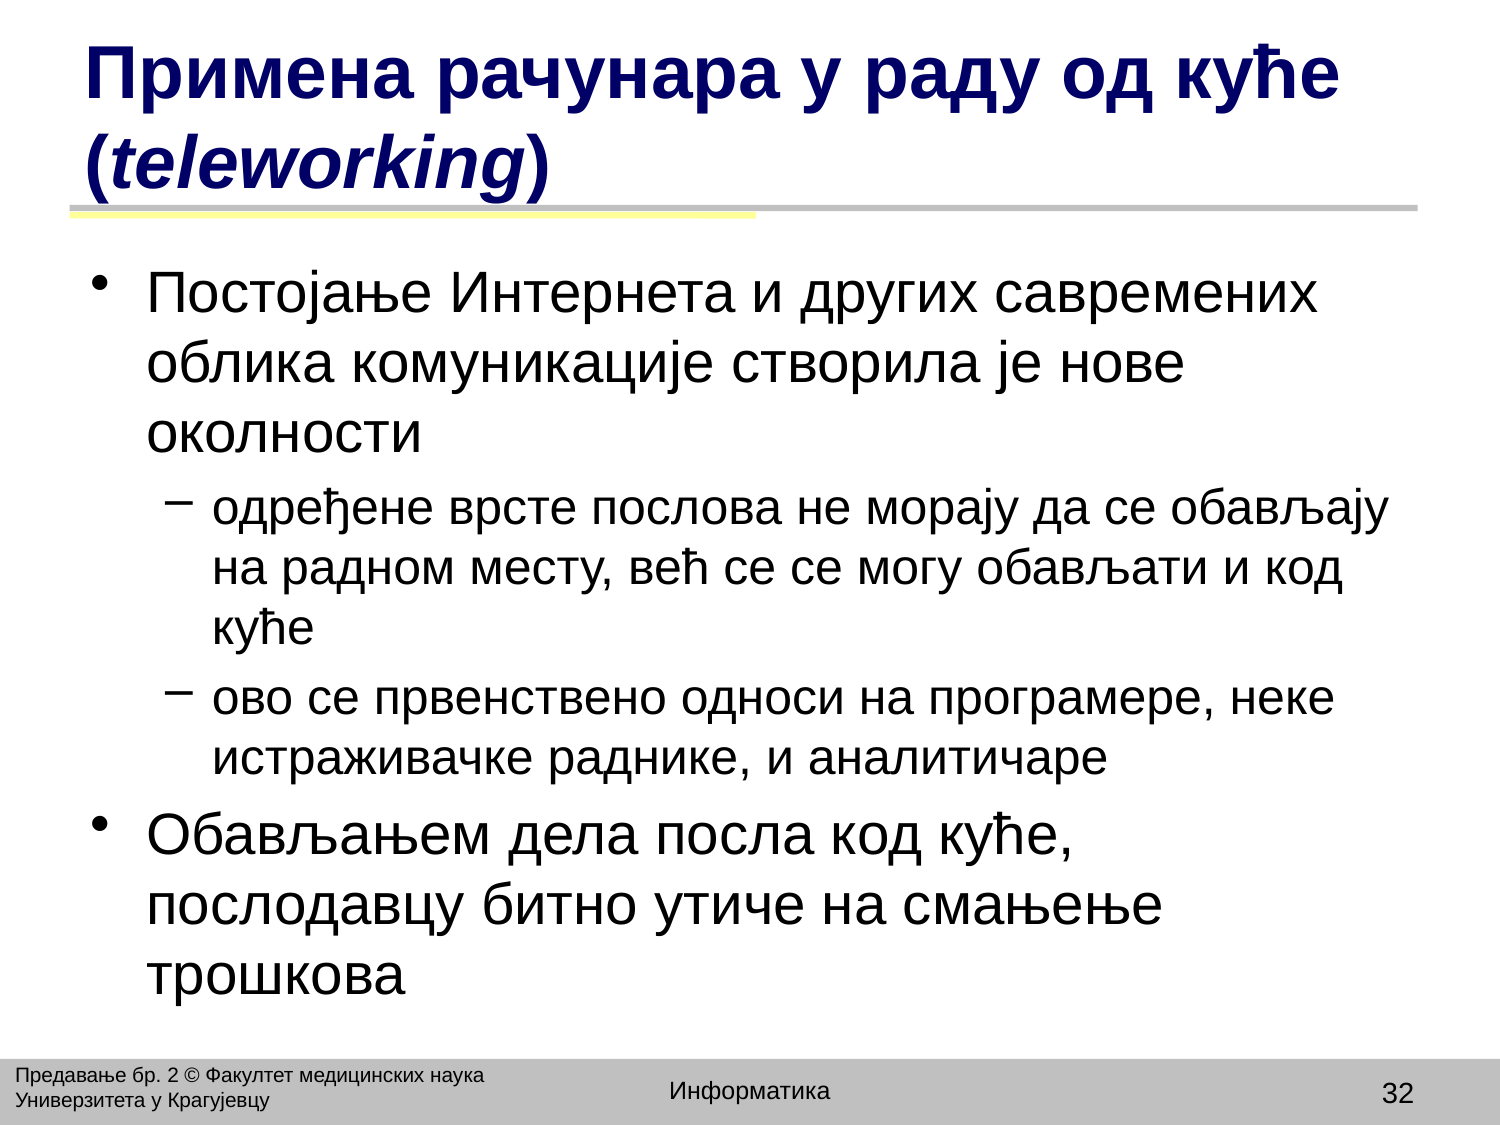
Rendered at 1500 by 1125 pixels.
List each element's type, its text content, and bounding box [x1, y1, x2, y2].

list Постојање Интернета и других савремених облика комуникације створила је нове околности одређене врсте послова не морају да се обављају на радном месту, већ се се могу обављати и код куће ово се првенствено односи на програмере, неке истраживачке раднике, и аналитичаре Обављањем дела посла код куће, послодавцу битно утиче на смањење трошкова [74, 246, 1426, 1023]
title Примена рачунара у раду од куће (teleworking) [69, 19, 1426, 208]
footer Информатика [512, 1066, 988, 1125]
slide_number Предавање бр. 2 © Факултет медицинских наука Универзитета у Крагујевцу [0, 1053, 607, 1108]
slide_number 32 [1079, 1066, 1430, 1125]
